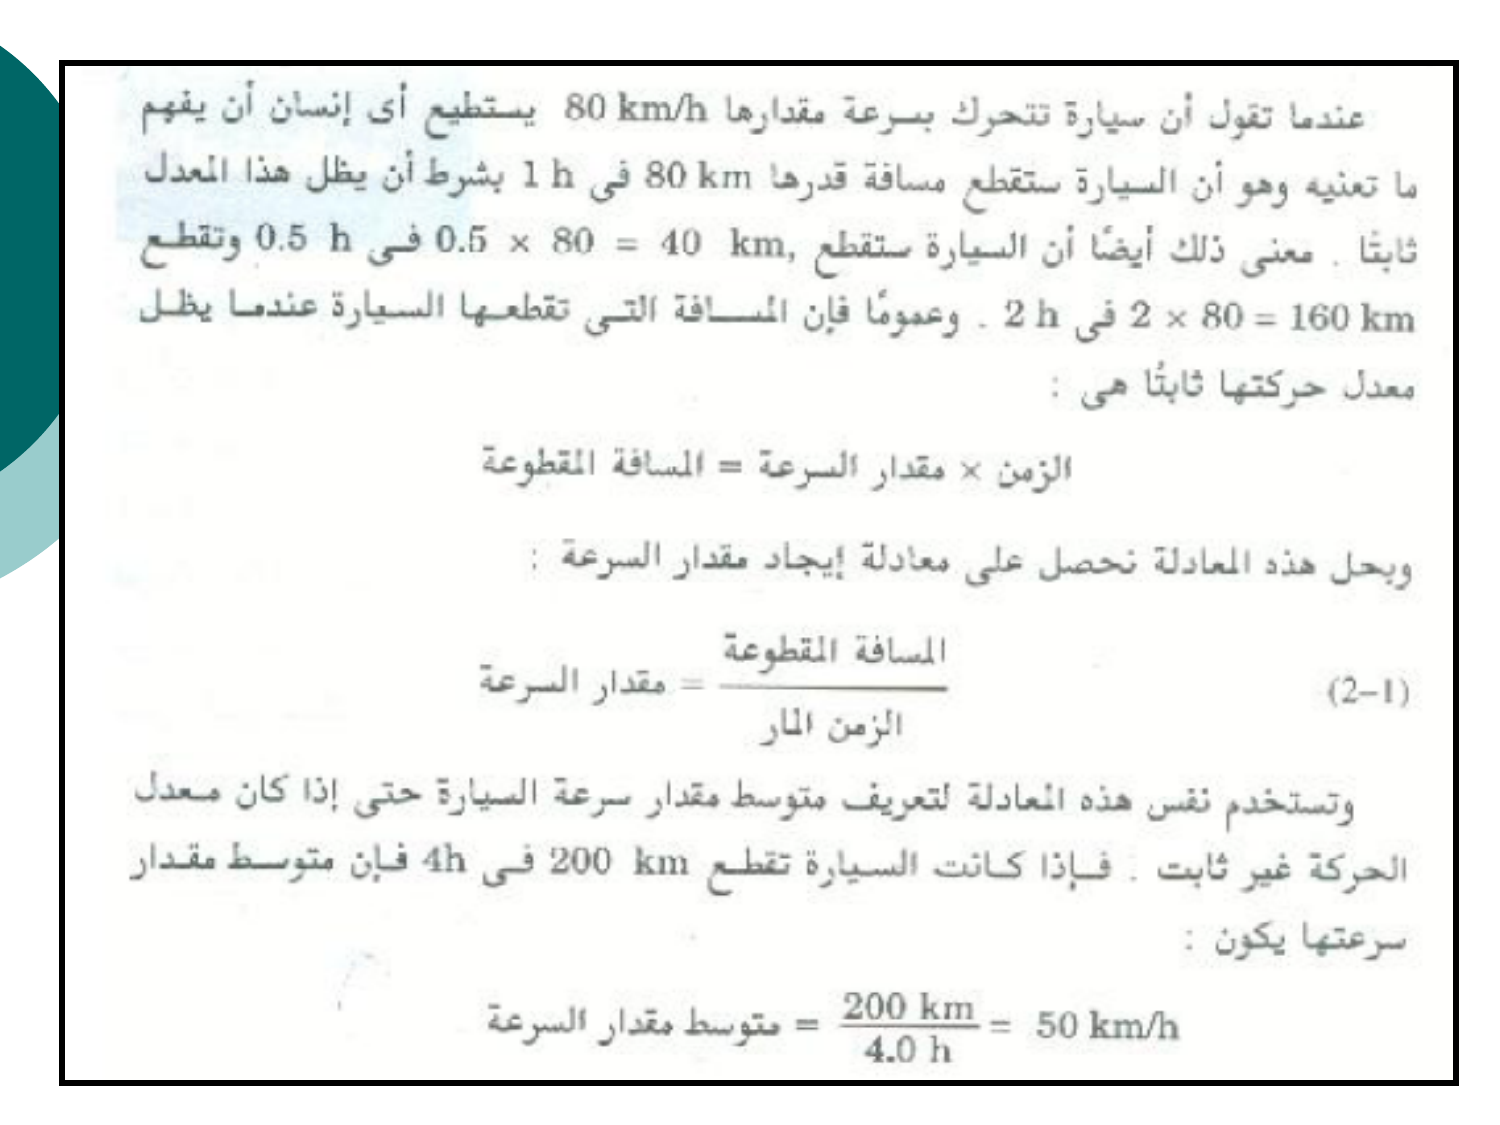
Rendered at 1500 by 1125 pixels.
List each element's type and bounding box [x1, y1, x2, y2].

list [64, 66, 1453, 1081]
